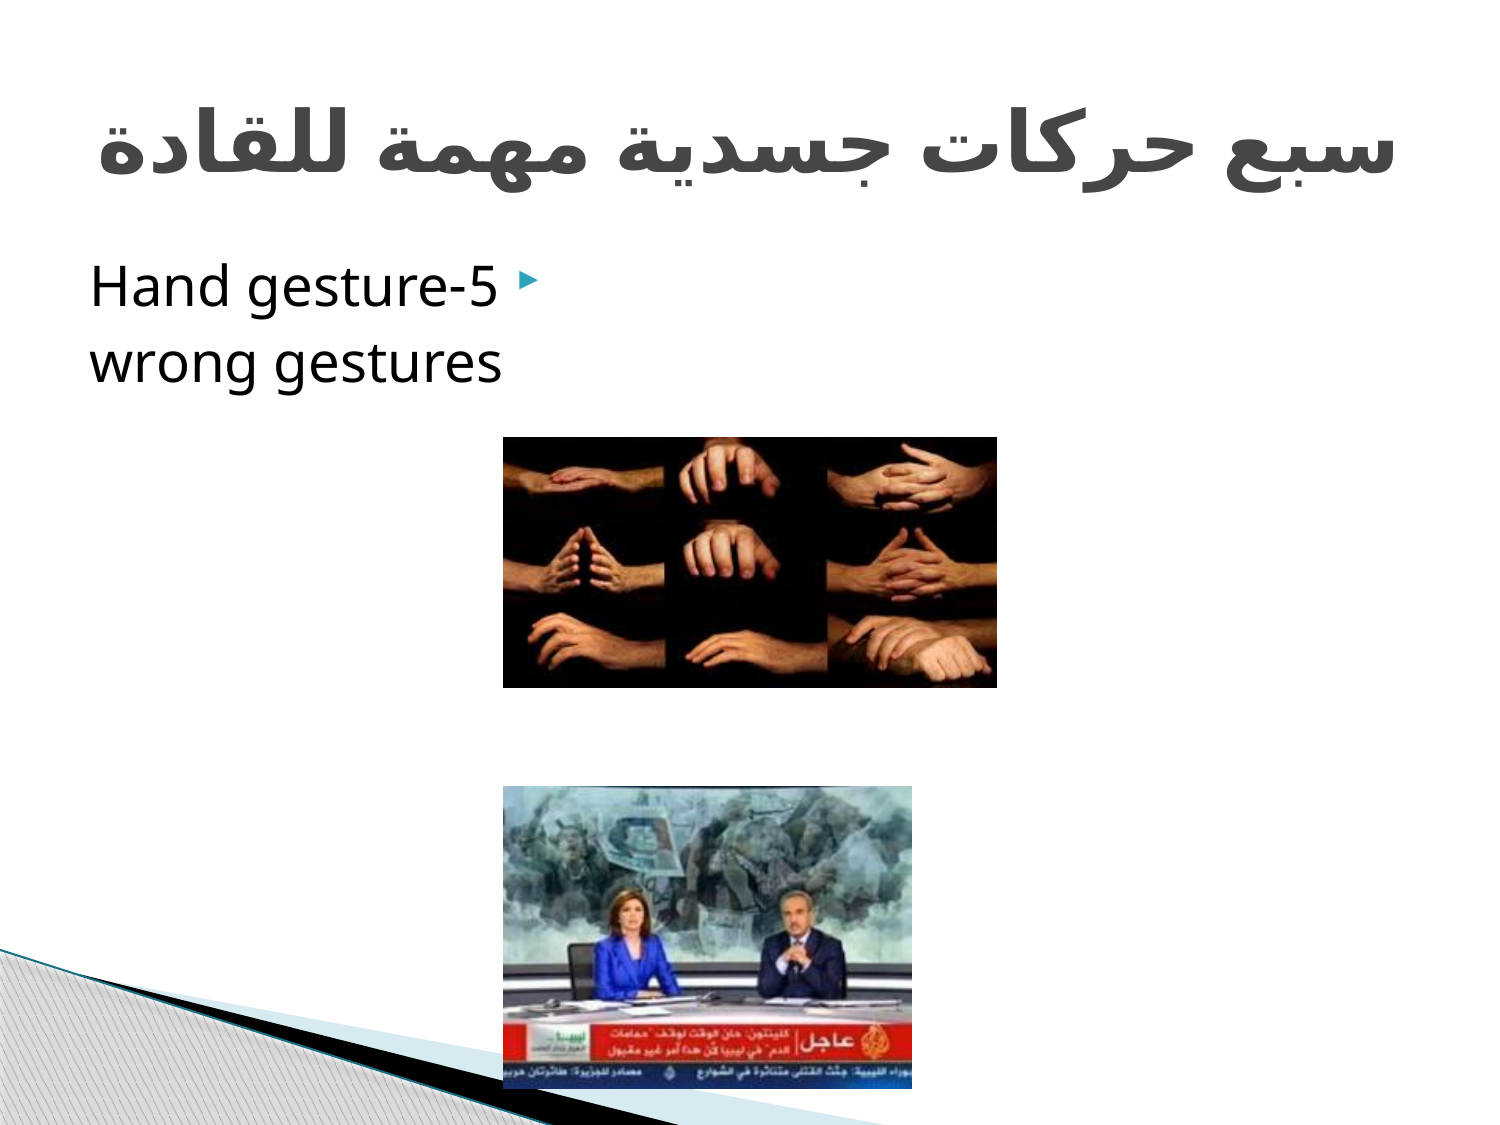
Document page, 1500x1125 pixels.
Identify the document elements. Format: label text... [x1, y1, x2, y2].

list 5-Hand gesture wrong gestures [75, 243, 1425, 986]
picture [503, 437, 997, 688]
title سبع حركات جسدية مهمة للقادة [75, 45, 1425, 233]
picture [503, 786, 912, 1089]
